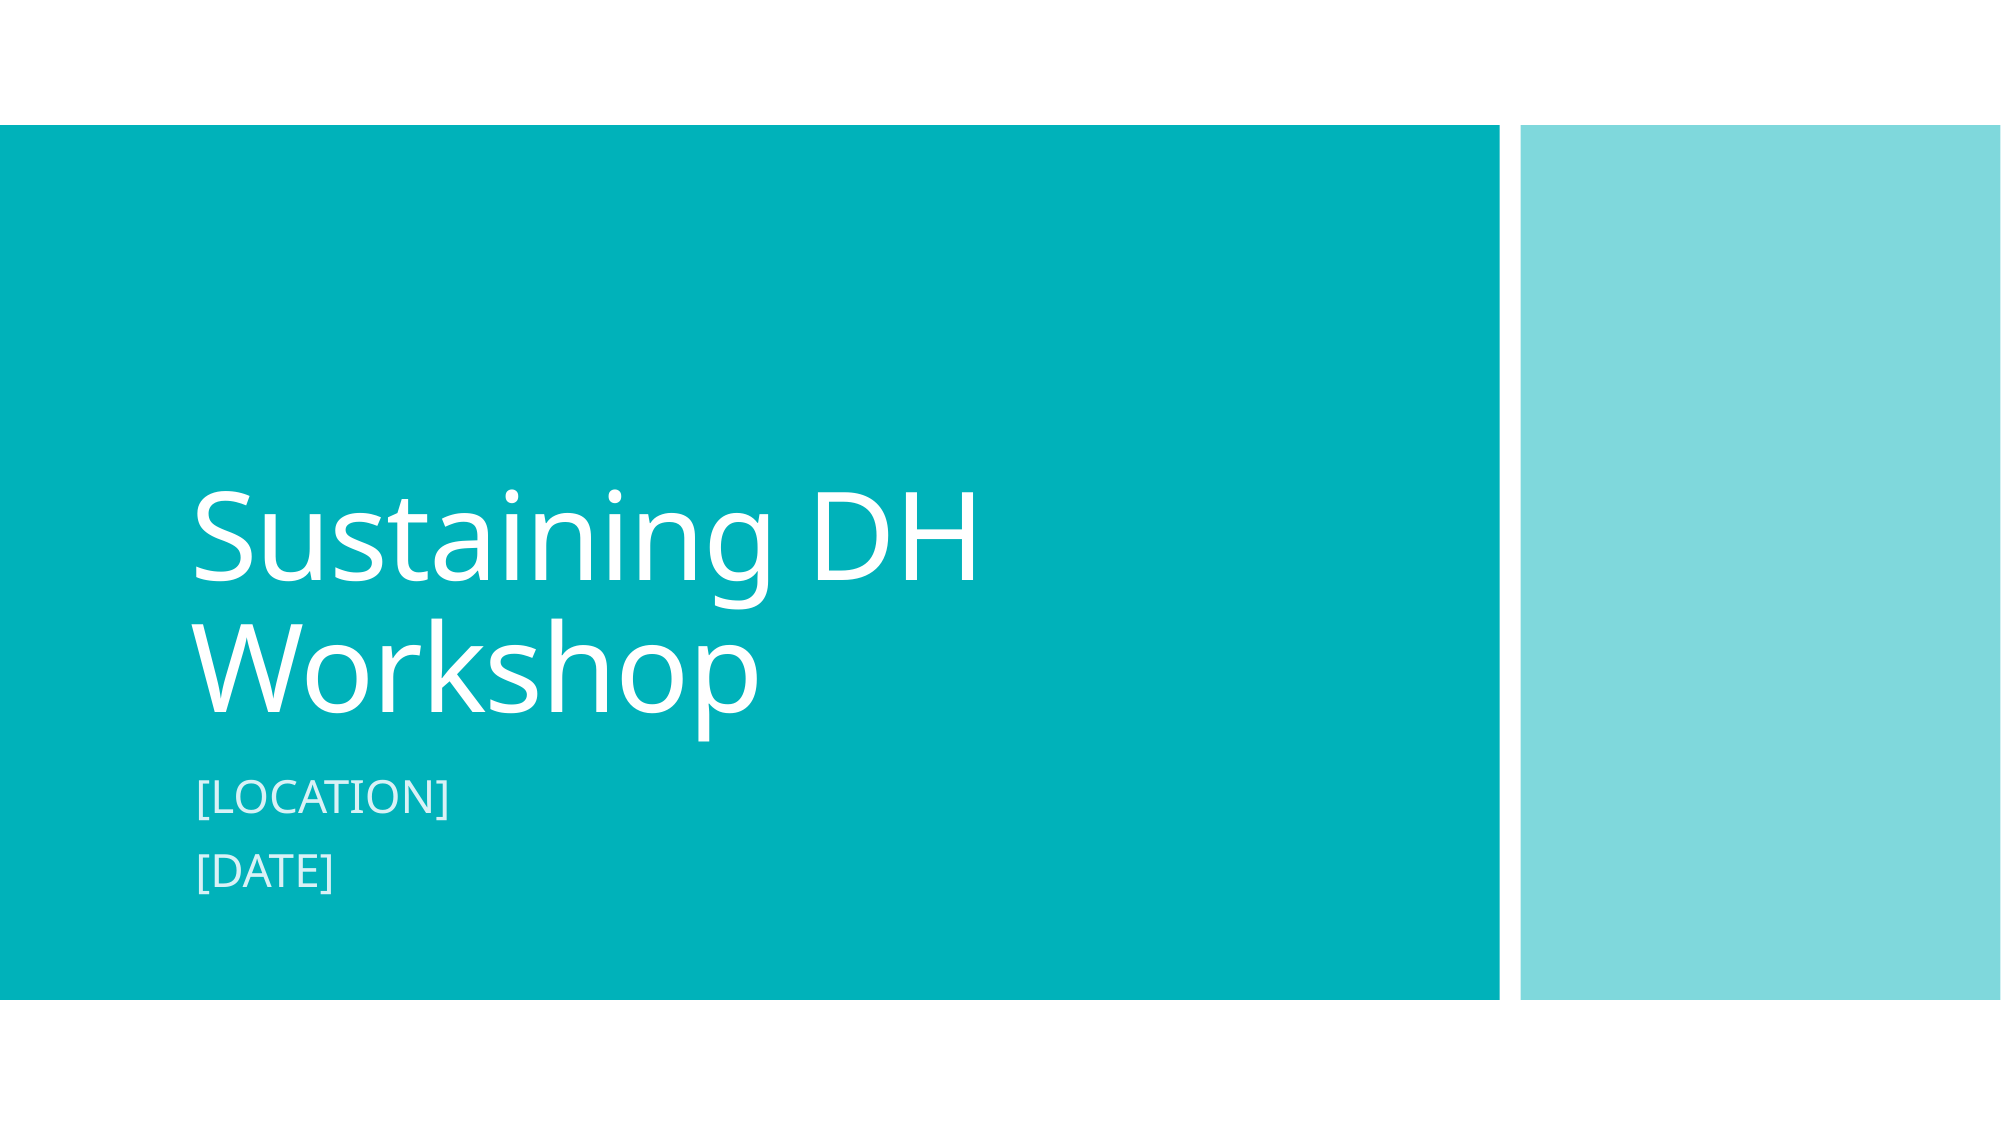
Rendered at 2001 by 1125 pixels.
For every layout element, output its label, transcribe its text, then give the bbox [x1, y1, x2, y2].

title Sustaining DH Workshop [175, 213, 1376, 747]
subtitle [LOCATION] [DATE] [180, 766, 1381, 917]
